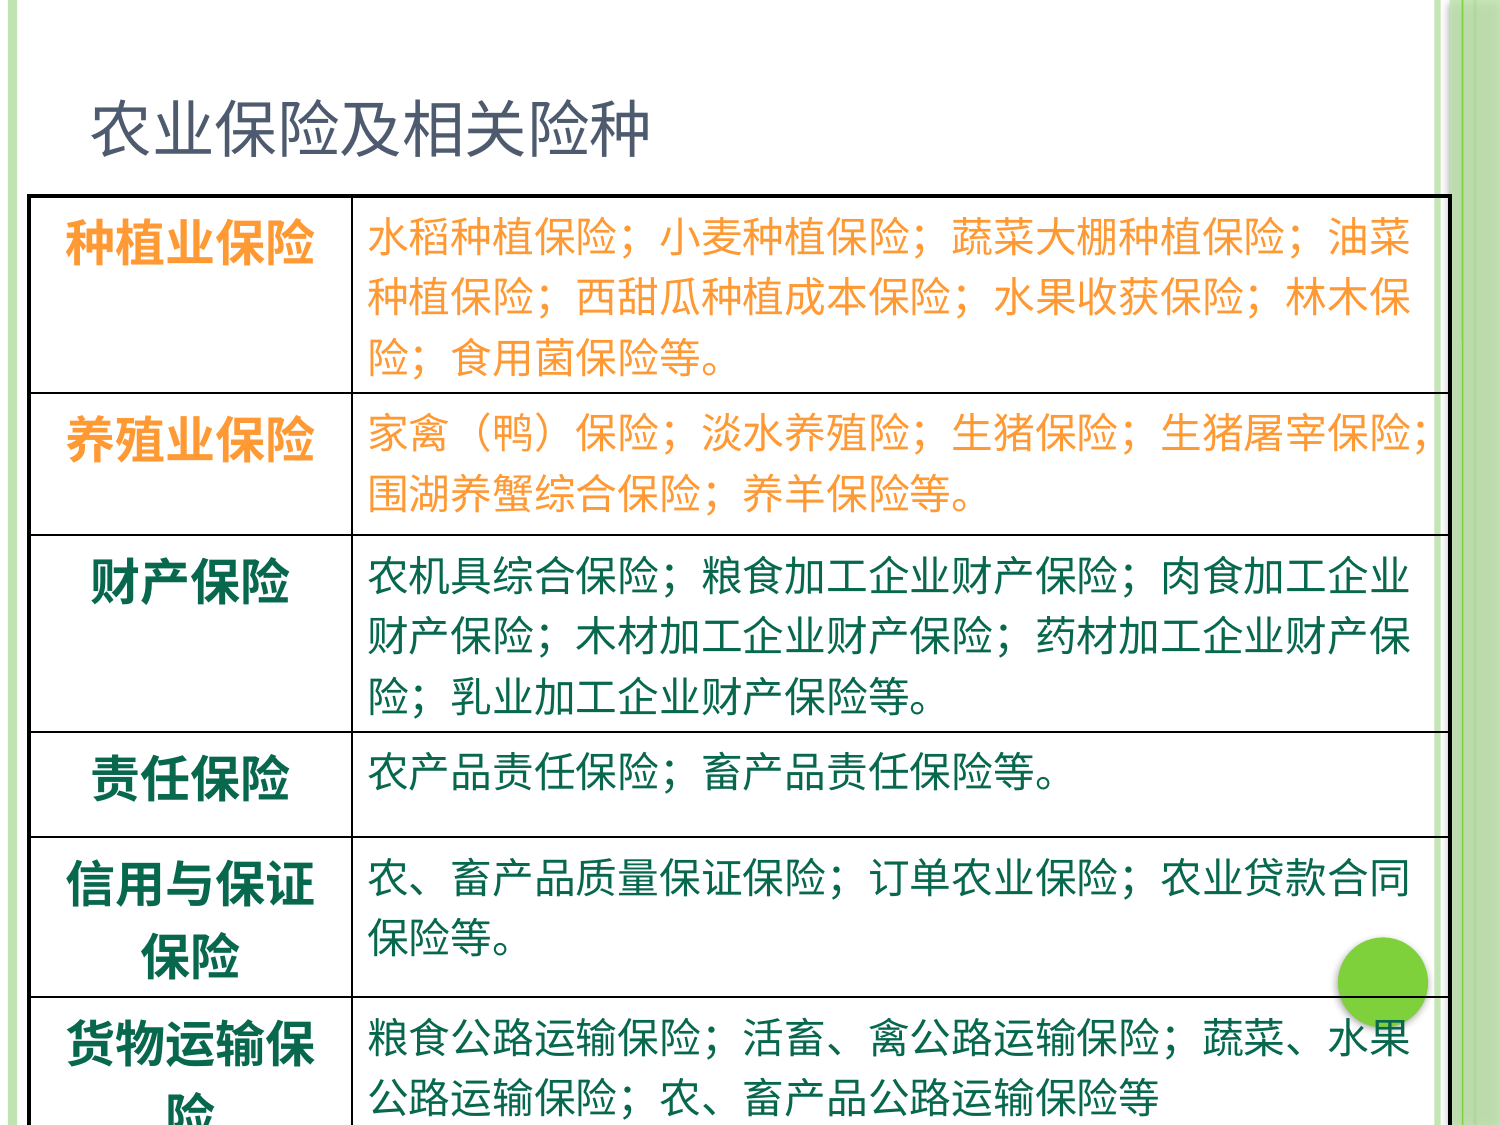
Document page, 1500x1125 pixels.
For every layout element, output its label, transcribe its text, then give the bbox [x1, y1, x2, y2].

table_cell 财产保险 [31, 536, 351, 731]
title 农业保险及相关险种 [75, 45, 1300, 173]
table_cell 农机具综合保险；粮食加工企业财产保险；肉食加工企业财产保险；木材加工企业财产保险；药材加工企业财产保险；乳业加工企业财产保险等。 [353, 536, 1448, 731]
table_cell 货物运输保险 [31, 998, 351, 1125]
table_cell 养殖业保险 [31, 394, 351, 534]
table_cell 家禽（鸭）保险；淡水养殖险；生猪保险；生猪屠宰保险；围湖养蟹综合保险；养羊保险等。 [353, 394, 1448, 534]
table_header 种植业保险 [31, 198, 351, 392]
table_cell 粮食公路运输保险；活畜、禽公路运输保险；蔬菜、水果公路运输保险；农、畜产品公路运输保险等 [353, 998, 1448, 1125]
table_cell 责任保险 [31, 733, 351, 836]
table_header 水稻种植保险；小麦种植保险；蔬菜大棚种植保险；油菜种植保险；西甜瓜种植成本保险；水果收获保险；林木保险；食用菌保险等。 [353, 198, 1448, 392]
table_cell 农、畜产品质量保证保险；订单农业保险；农业贷款合同保险等。 [353, 838, 1448, 996]
table_cell 农产品责任保险；畜产品责任保险等。 [353, 733, 1448, 836]
table_cell 信用与保证保险 [31, 838, 351, 996]
